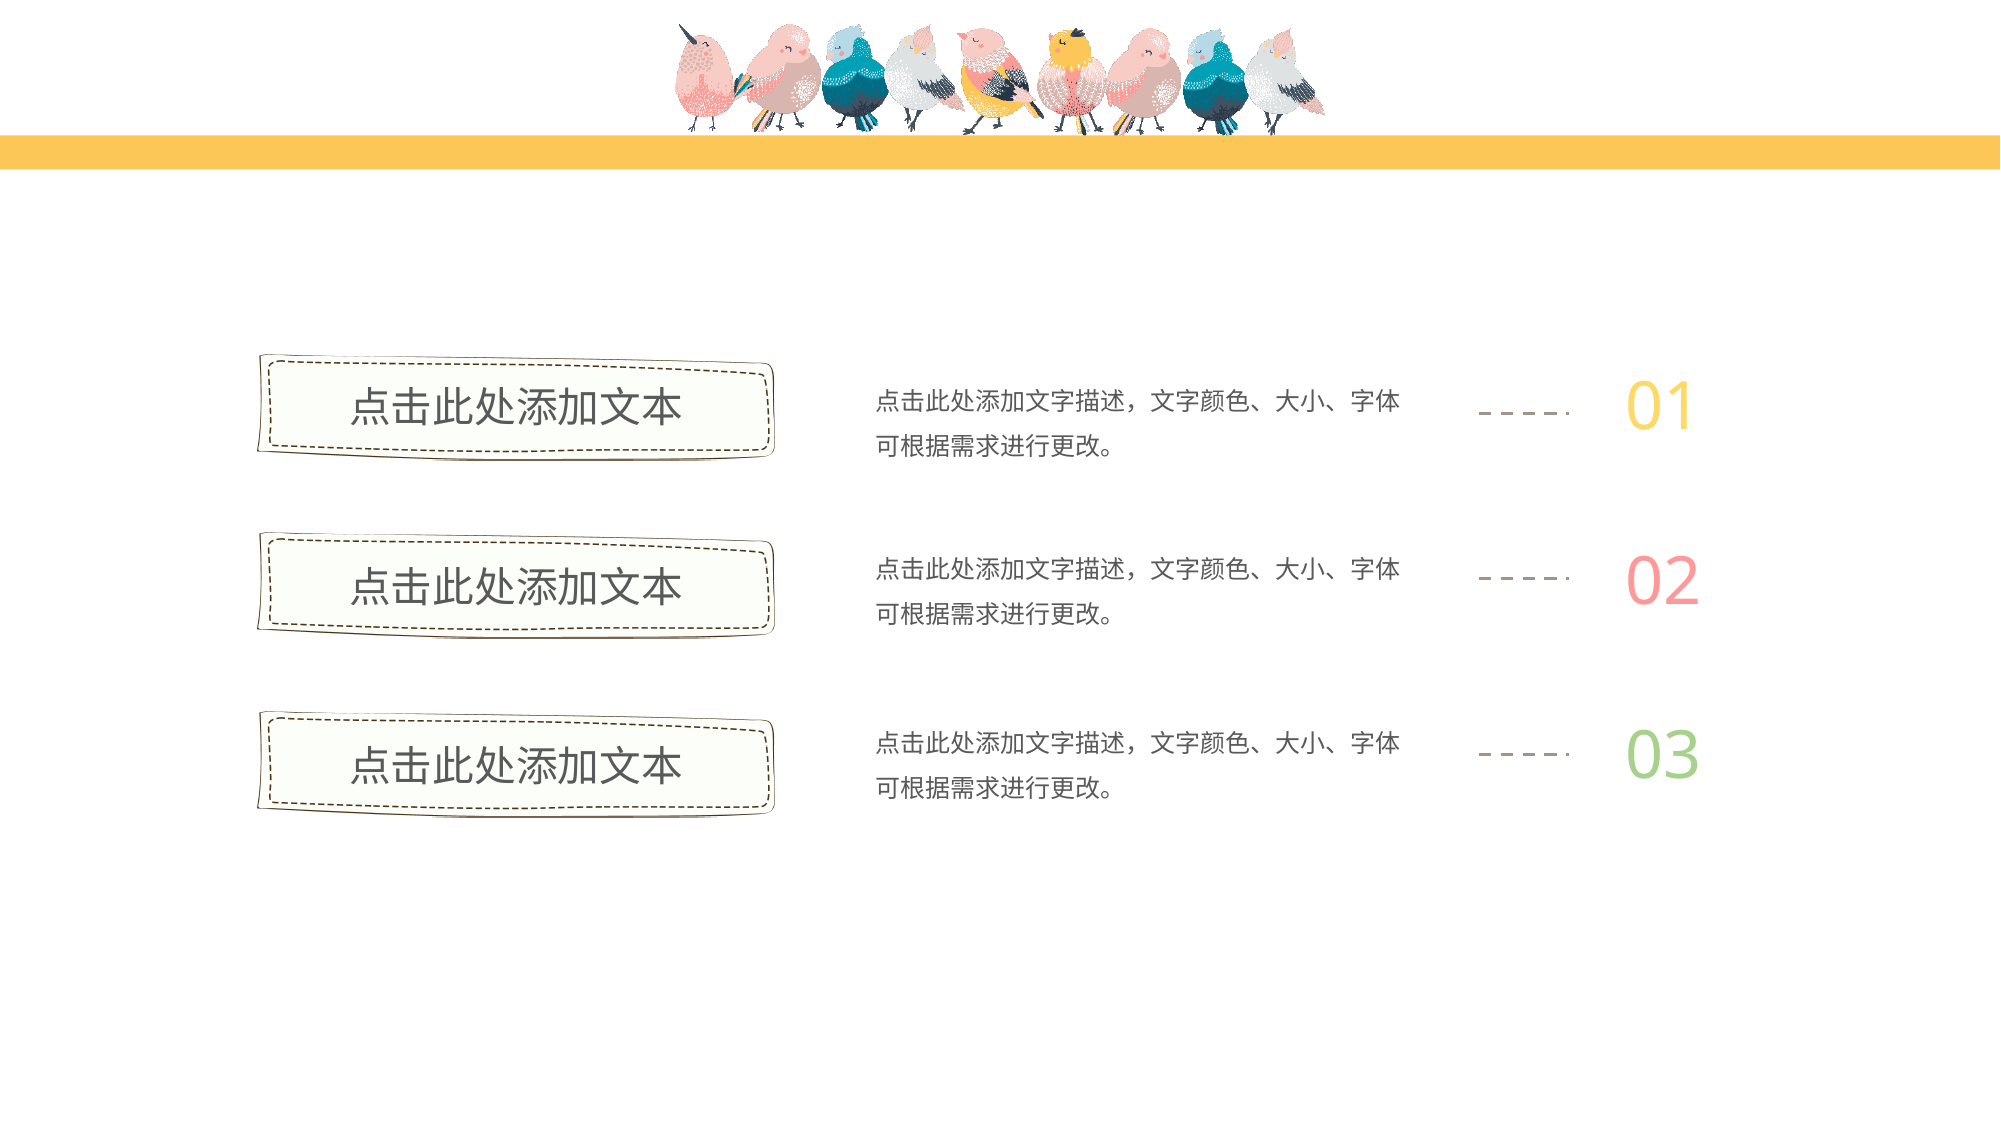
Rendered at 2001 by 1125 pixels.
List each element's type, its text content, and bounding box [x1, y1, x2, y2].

text_box 03 [1562, 704, 1765, 800]
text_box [674, 24, 1325, 136]
text_box 01 [1562, 356, 1765, 451]
text_box [0, 134, 2000, 171]
text_box 点击此处添加文字描述，文字颜色、大小、字体可根据需求进行更改。 [860, 531, 1417, 636]
text_box 点击此处添加文字描述，文字颜色、大小、字体可根据需求进行更改。 [860, 704, 1417, 810]
text_box 02 [1562, 530, 1765, 626]
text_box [257, 711, 775, 818]
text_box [257, 354, 775, 461]
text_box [257, 532, 775, 640]
text_box 点击此处添加文字描述，文字颜色、大小、字体可根据需求进行更改。 [860, 363, 1417, 468]
